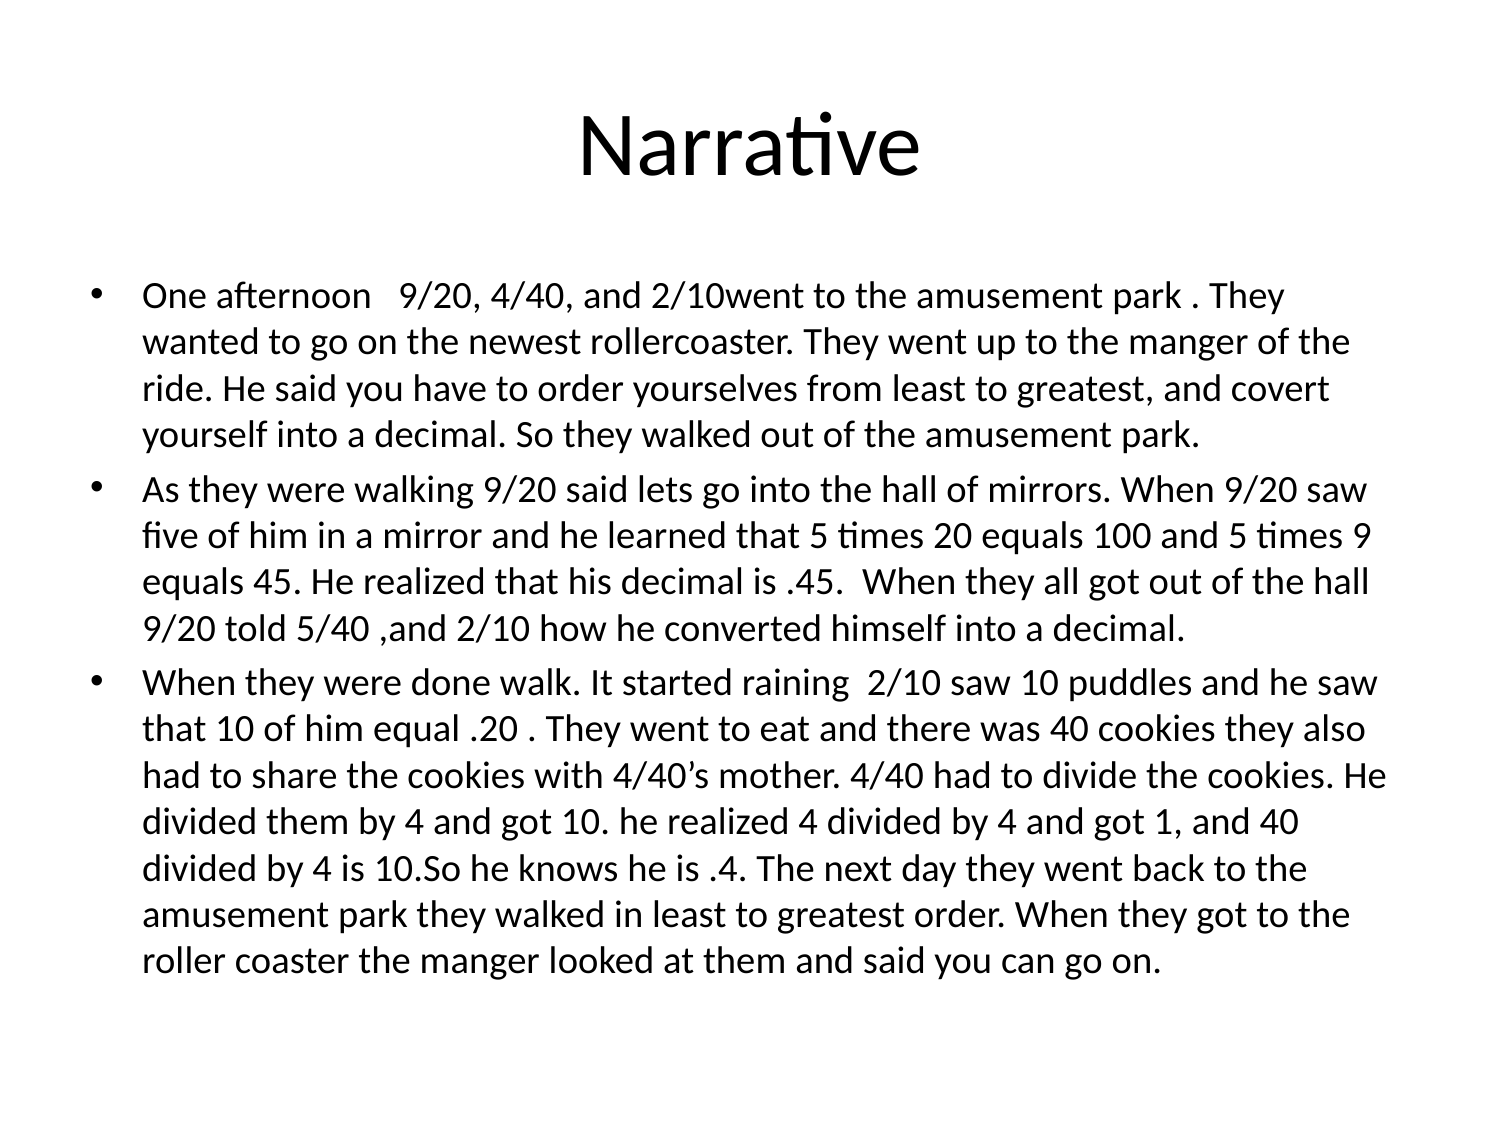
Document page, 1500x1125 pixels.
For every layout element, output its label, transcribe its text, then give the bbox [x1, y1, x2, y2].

title Narrative [75, 45, 1425, 233]
list One afternoon 9/20, 4/40, and 2/10went to the amusement park . They wanted to go on the newest rollercoaster. They went up to the manger of the ride. He said you have to order yourselves from least to greatest, and covert yourself into a decimal. So they walked out of the amusement park. As they were walking 9/20 said lets go into the hall of mirrors. When 9/20 saw five of him in a mirror and he learned that 5 times 20 equals 100 and 5 times 9 equals 45. He realized that his decimal is .45. When they all got out of the hall 9/20 told 5/40 ,and 2/10 how he converted himself into a decimal. When they were done walk. It started raining 2/10 saw 10 puddles and he saw that 10 of him equal .20 . They went to eat and there was 40 cookies they also had to share the cookies with 4/40’s mother. 4/40 had to divide the cookies. He divided them by 4 and got 10. he realized 4 divided by 4 and got 1, and 40 divided by 4 is 10.So he knows he is .4. The next day they went back to the amusement park they walked in least to greatest order. When they got to the roller coaster the manger looked at them and said you can go on. [75, 262, 1425, 1005]
